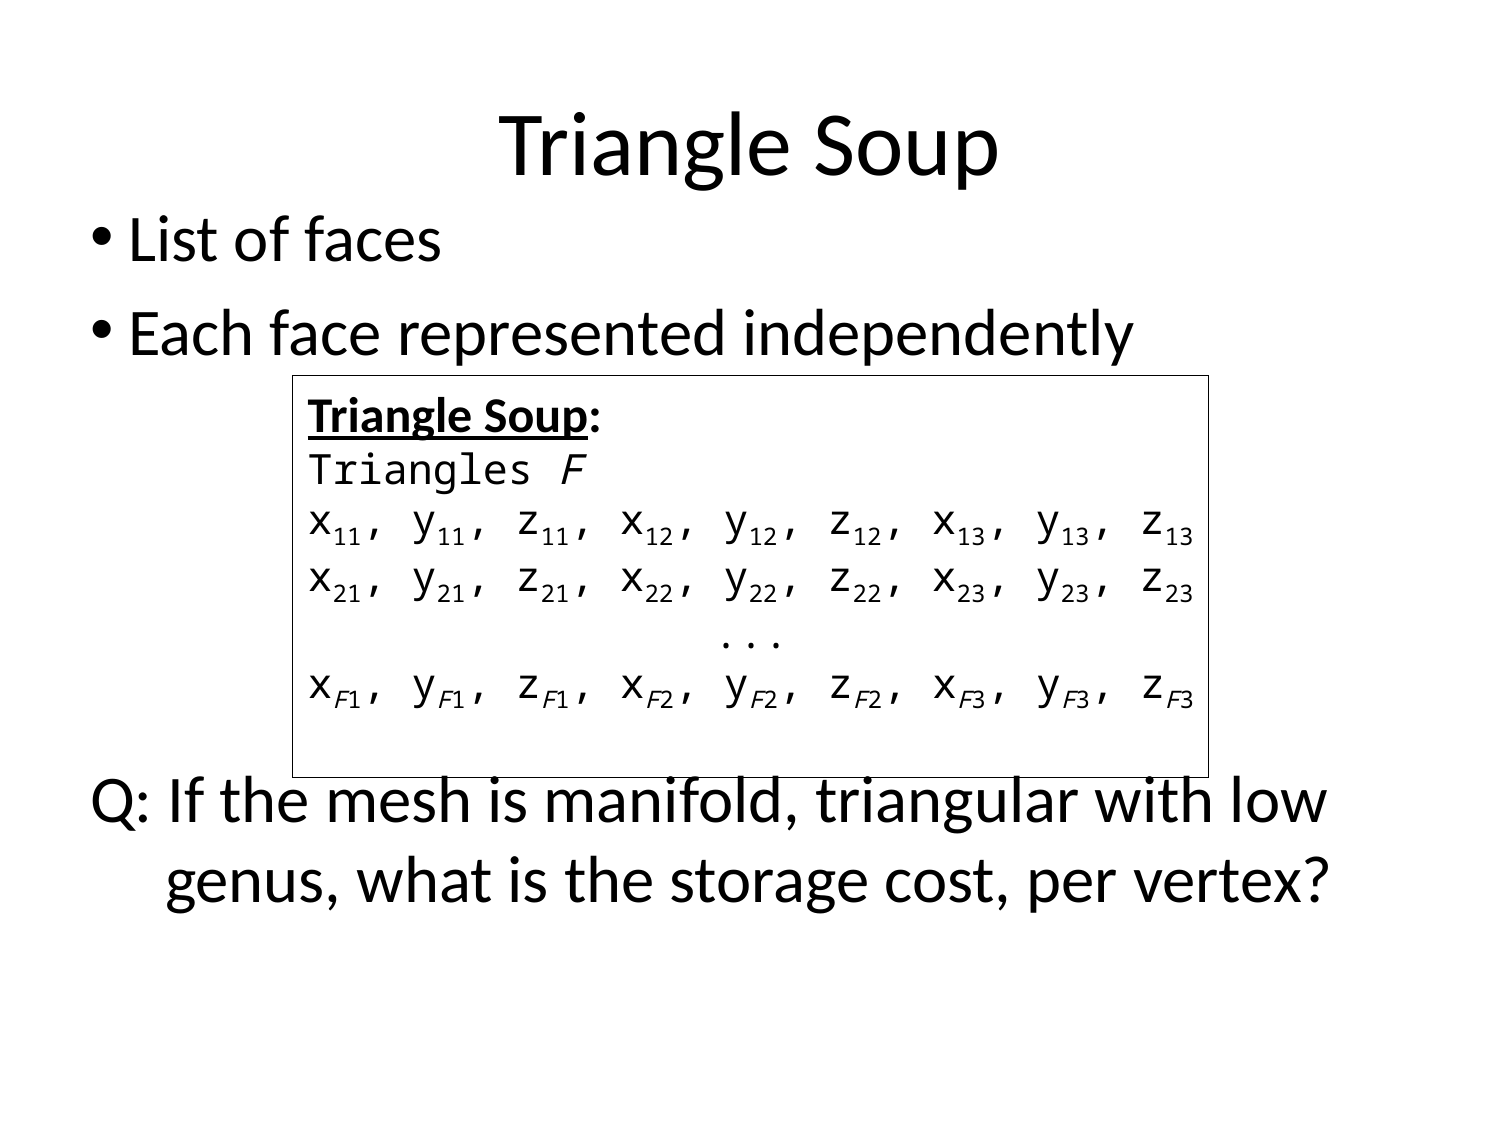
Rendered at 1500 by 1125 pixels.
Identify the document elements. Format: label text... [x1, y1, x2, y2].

title Triangle Soup [75, 45, 1425, 187]
text_box Triangle Soup: Triangles F x11, y11, z11, x12, y12, z12, x13, y13, z13 x21, y21, z21, x22, y22, z22, x23, y23, z23 ... xF1, yF1, zF1, xF2, yF2, zF2, xF3, yF3, zF3 [292, 375, 1209, 778]
list List of faces Each face represented independently Q: If the mesh is manifold, triangular with low genus, what is the storage cost, per vertex? [75, 187, 1425, 1025]
